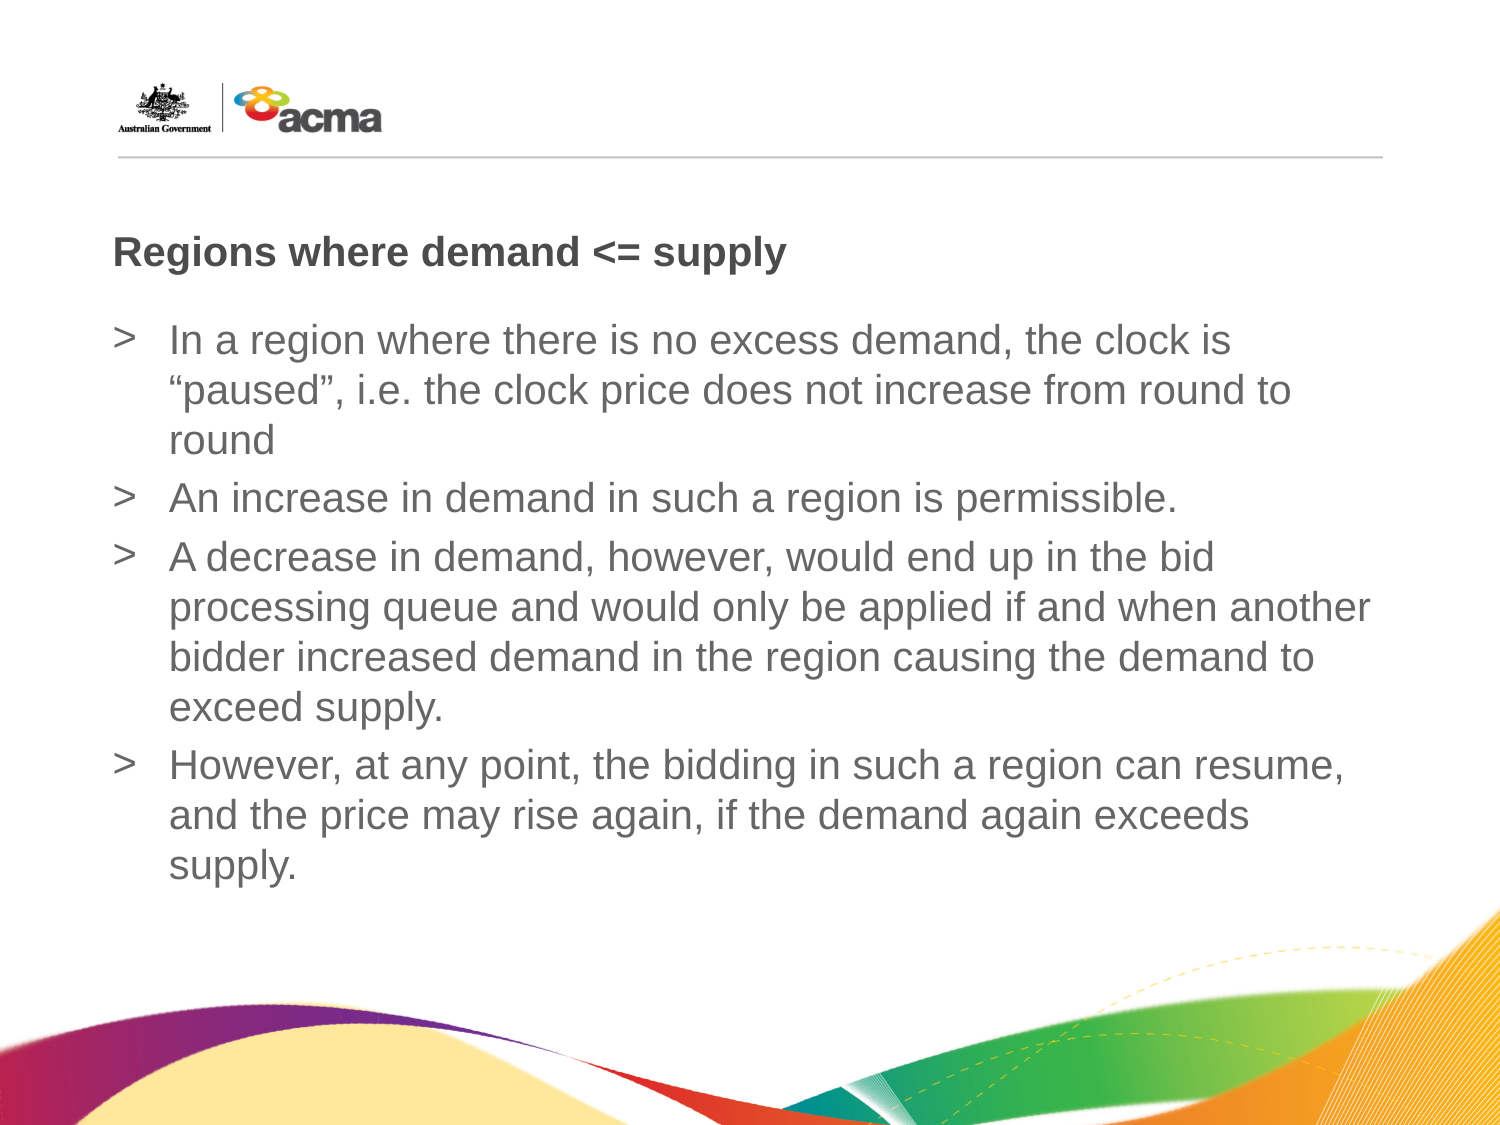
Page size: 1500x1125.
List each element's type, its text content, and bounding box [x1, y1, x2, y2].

title Regions where demand <= supply [112, 224, 1388, 300]
picture [0, 0, 1500, 1125]
list In a region where there is no excess demand, the clock is “paused”, i.e. the clock price does not increase from round to round An increase in demand in such a region is permissible. A decrease in demand, however, would end up in the bid processing queue and would only be applied if and when another bidder increased demand in the region causing the demand to exceed supply. However, at any point, the bidding in such a region can resume, and the price may rise again, if the demand again exceeds supply. [112, 312, 1388, 913]
